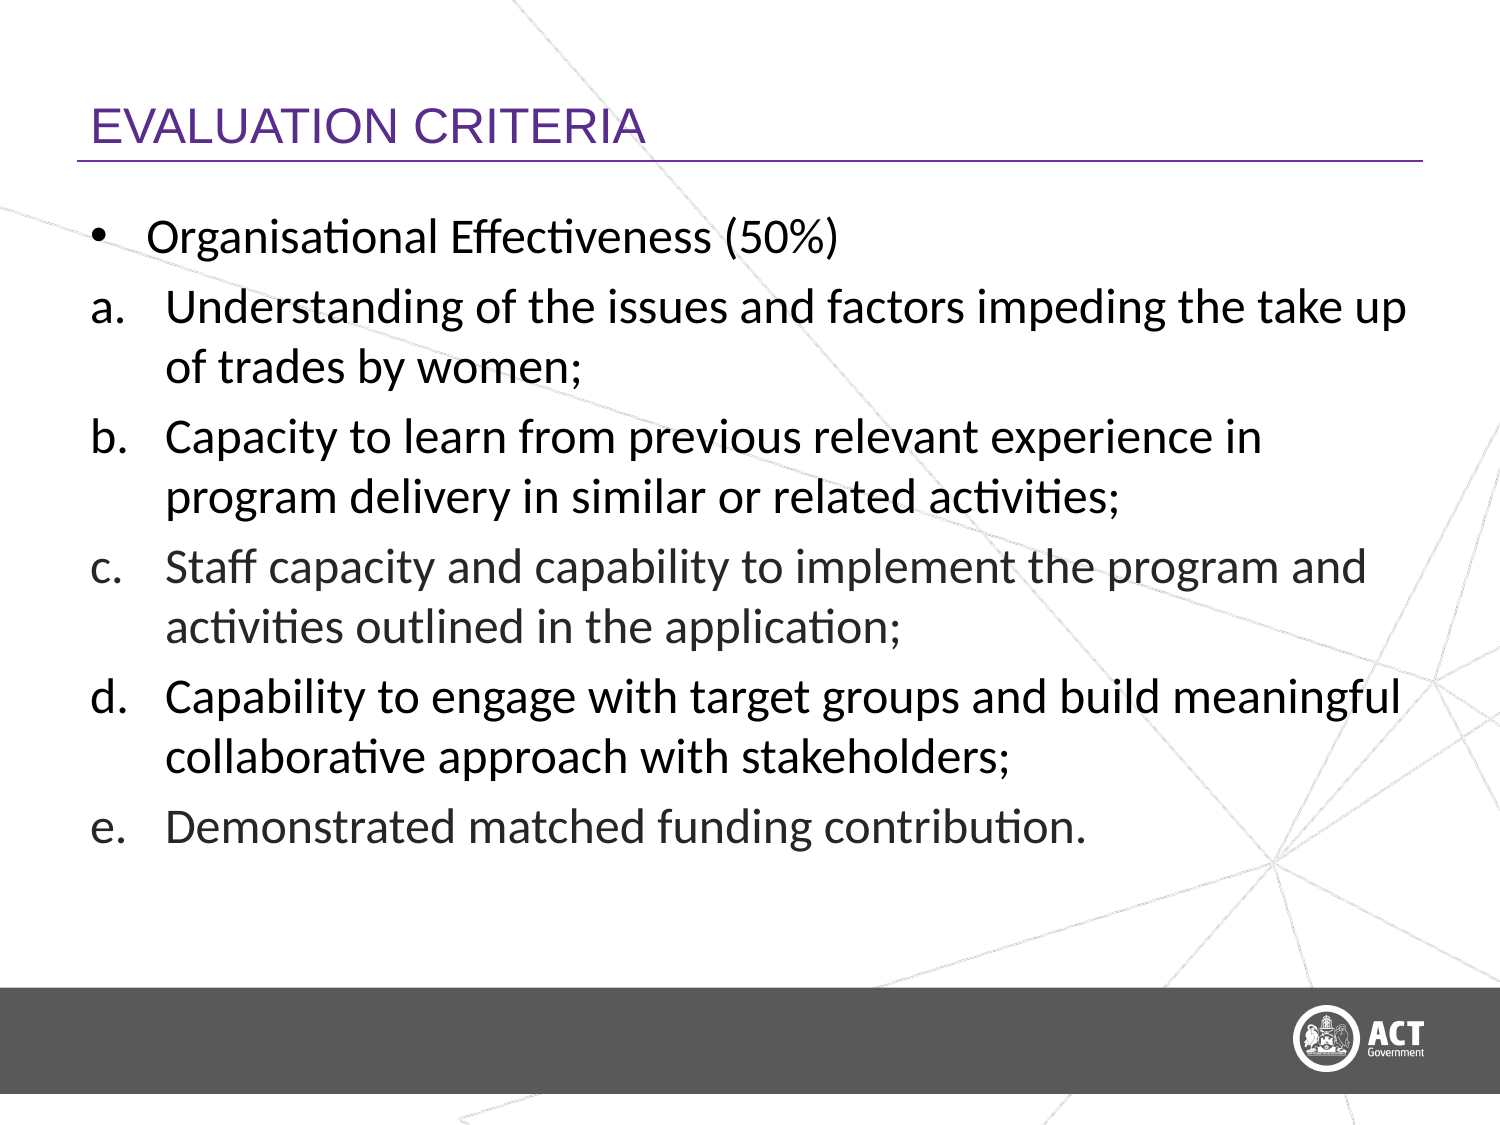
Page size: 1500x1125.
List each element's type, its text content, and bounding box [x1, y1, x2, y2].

list Organisational Effectiveness (50%) Understanding of the issues and factors impeding the take up of trades by women; Capacity to learn from previous relevant experience in program delivery in similar or related activities; Staff capacity and capability to implement the program and activities outlined in the application; Capability to engage with target groups and build meaningful collaborative approach with stakeholders; Demonstrated matched funding contribution. [75, 196, 1425, 953]
picture [1293, 1005, 1424, 1072]
title EVALUATION CRITERIA [75, 45, 1425, 161]
picture [0, 1094, 1500, 1125]
picture [0, 0, 1500, 987]
